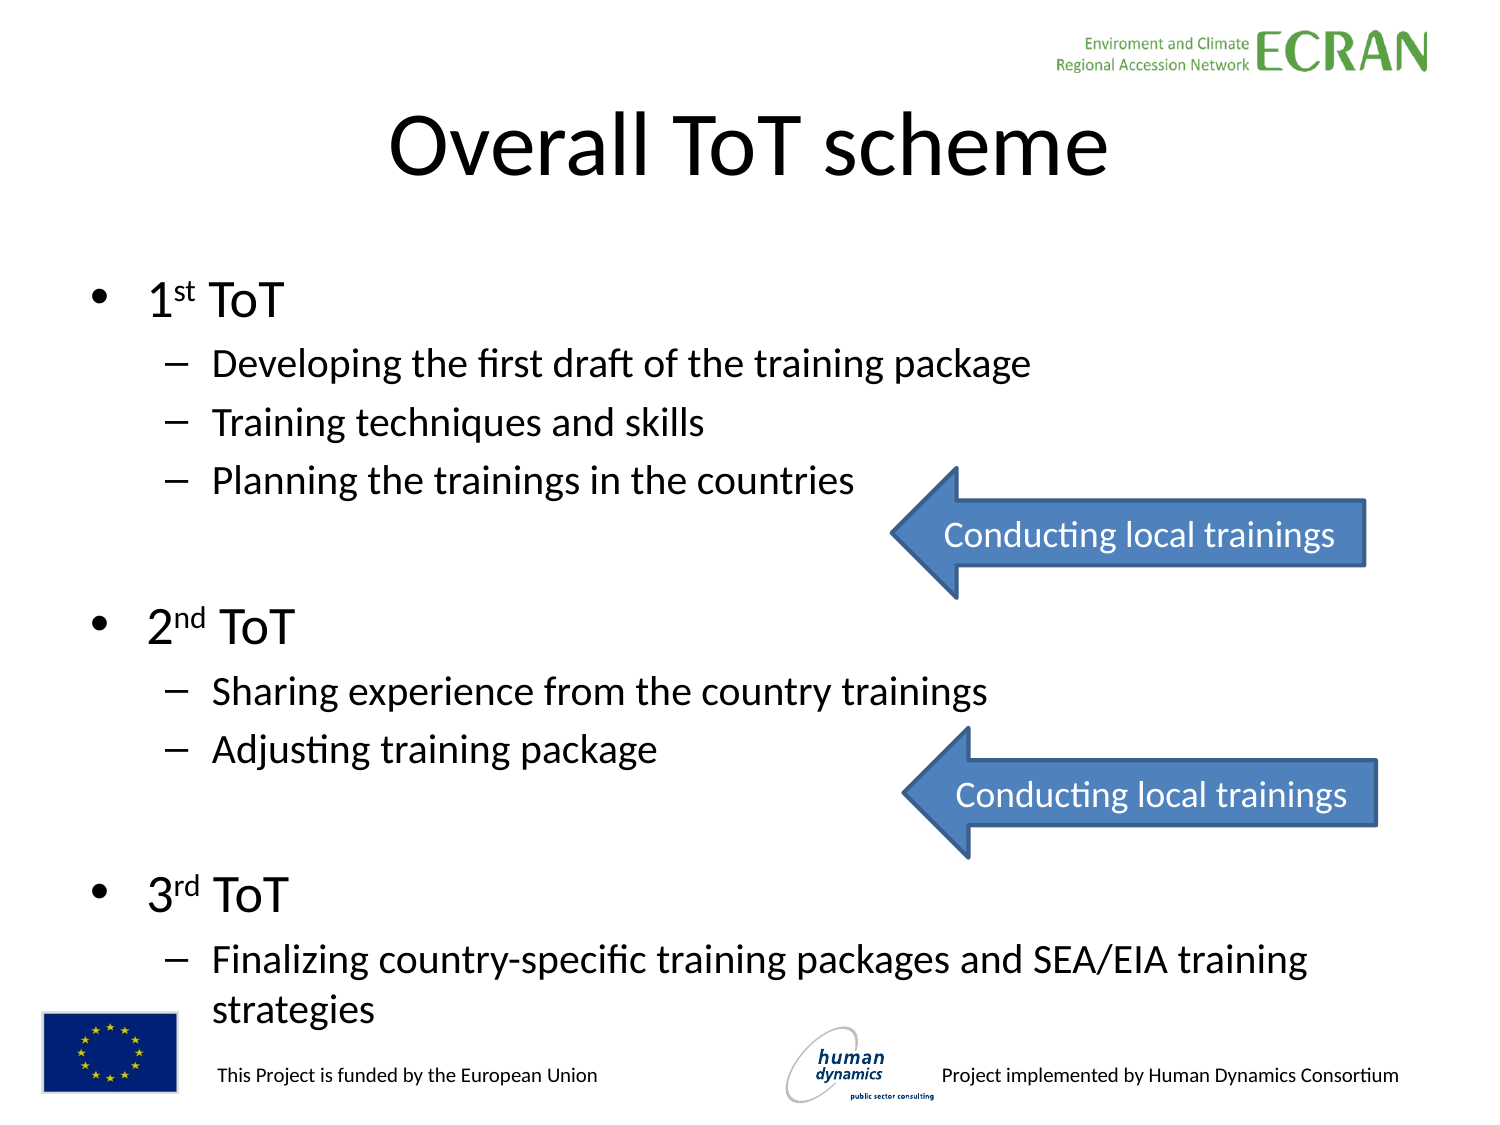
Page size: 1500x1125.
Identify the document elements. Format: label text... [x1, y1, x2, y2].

list 1st ToT Developing the first draft of the training package Training techniques and skills Planning the trainings in the countries 2nd ToT Sharing experience from the country trainings Adjusting training package 3rd ToT Finalizing country-specific training packages and SEA/EIA training strategies [75, 255, 1425, 1047]
picture [41, 1011, 179, 1094]
title Overall ToT scheme [75, 45, 1425, 233]
text_box Conducting local trainings [889, 466, 1367, 600]
picture [1057, 30, 1427, 73]
text_box Conducting local trainings [901, 725, 1379, 860]
